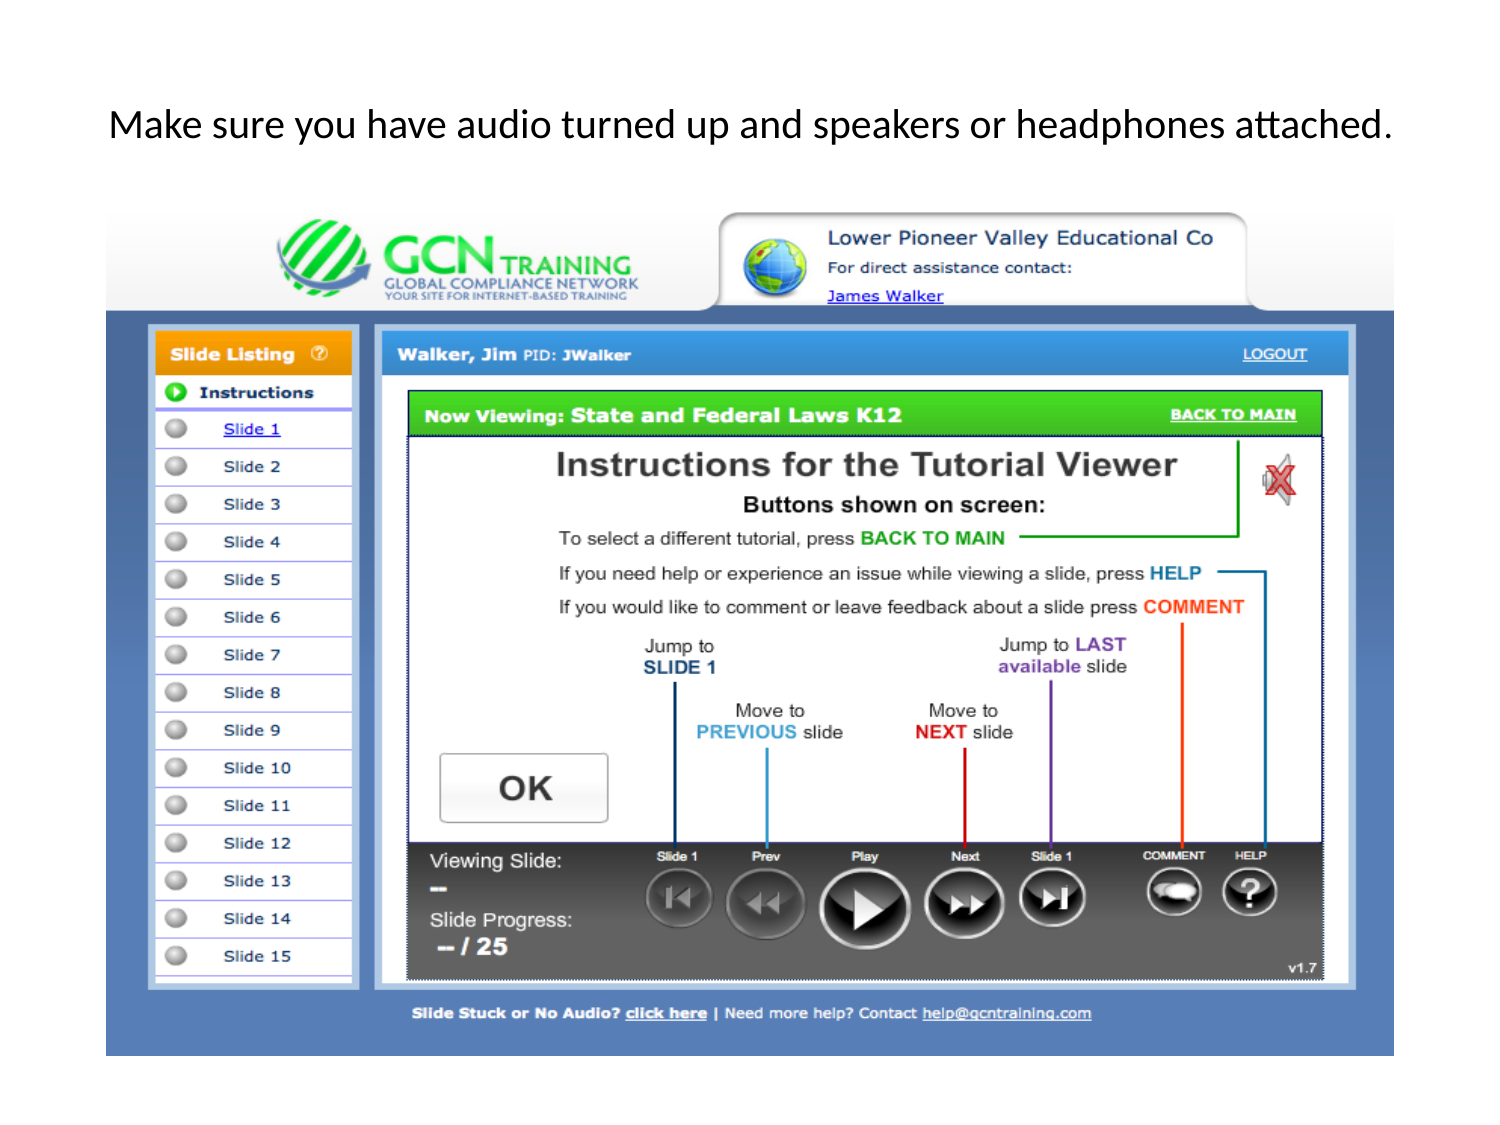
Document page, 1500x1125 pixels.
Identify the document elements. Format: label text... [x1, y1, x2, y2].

text_box Make sure you have audio turned up and speakers or headphones attached. [63, 89, 1447, 155]
picture [106, 183, 1394, 1057]
